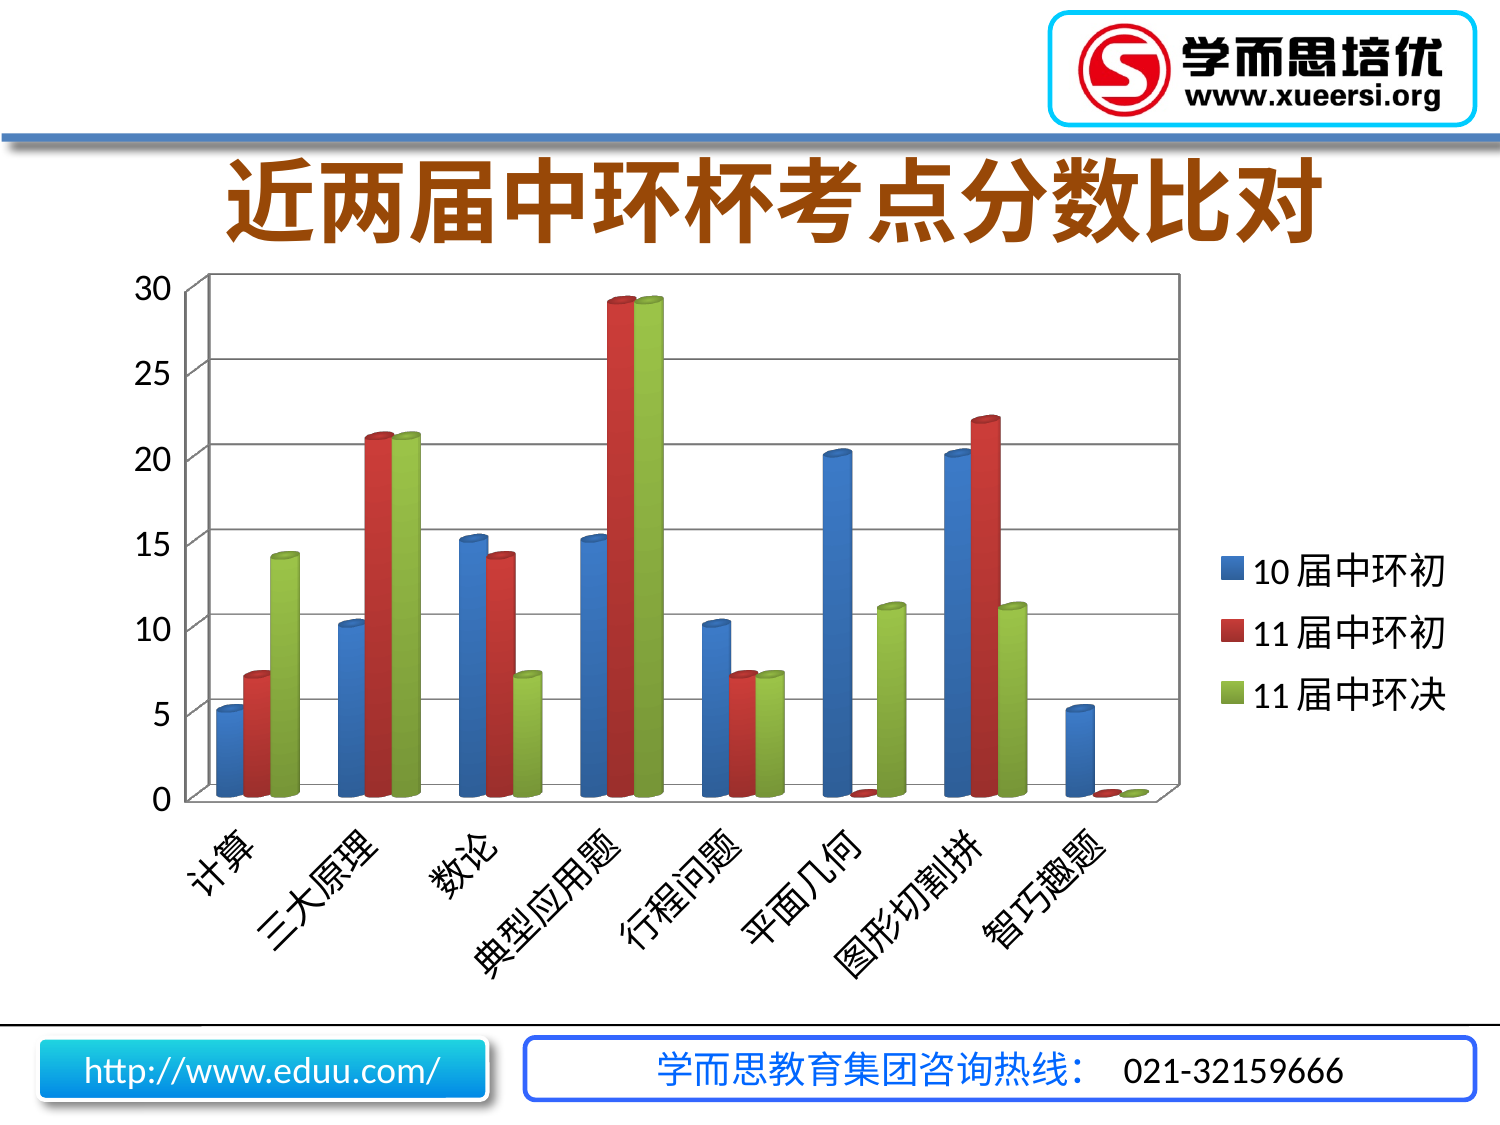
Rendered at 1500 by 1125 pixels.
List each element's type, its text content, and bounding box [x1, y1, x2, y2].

picture [1451, 127, 1463, 132]
title 近两届中环杯考点分数比对 [100, 105, 1451, 262]
chart [105, 257, 1473, 1004]
picture [1058, 16, 1463, 122]
